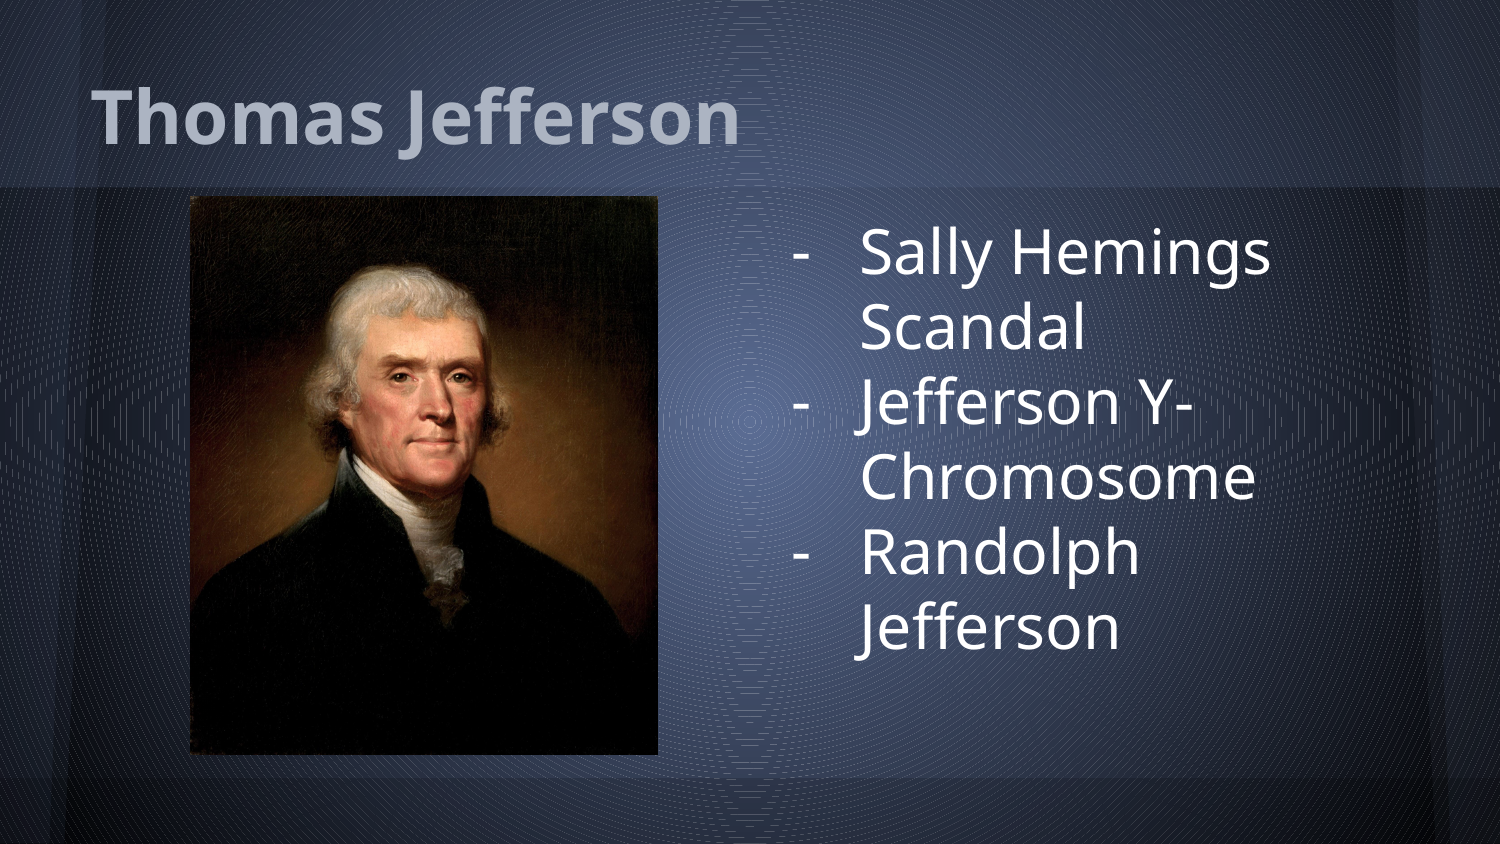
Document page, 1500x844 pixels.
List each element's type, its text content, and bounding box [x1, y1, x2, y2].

title Thomas Jefferson [75, 33, 1425, 175]
picture [190, 196, 658, 755]
list Sally Hemings Scandal Jefferson Y- Chromosome Randolph Jefferson [769, 196, 1425, 808]
